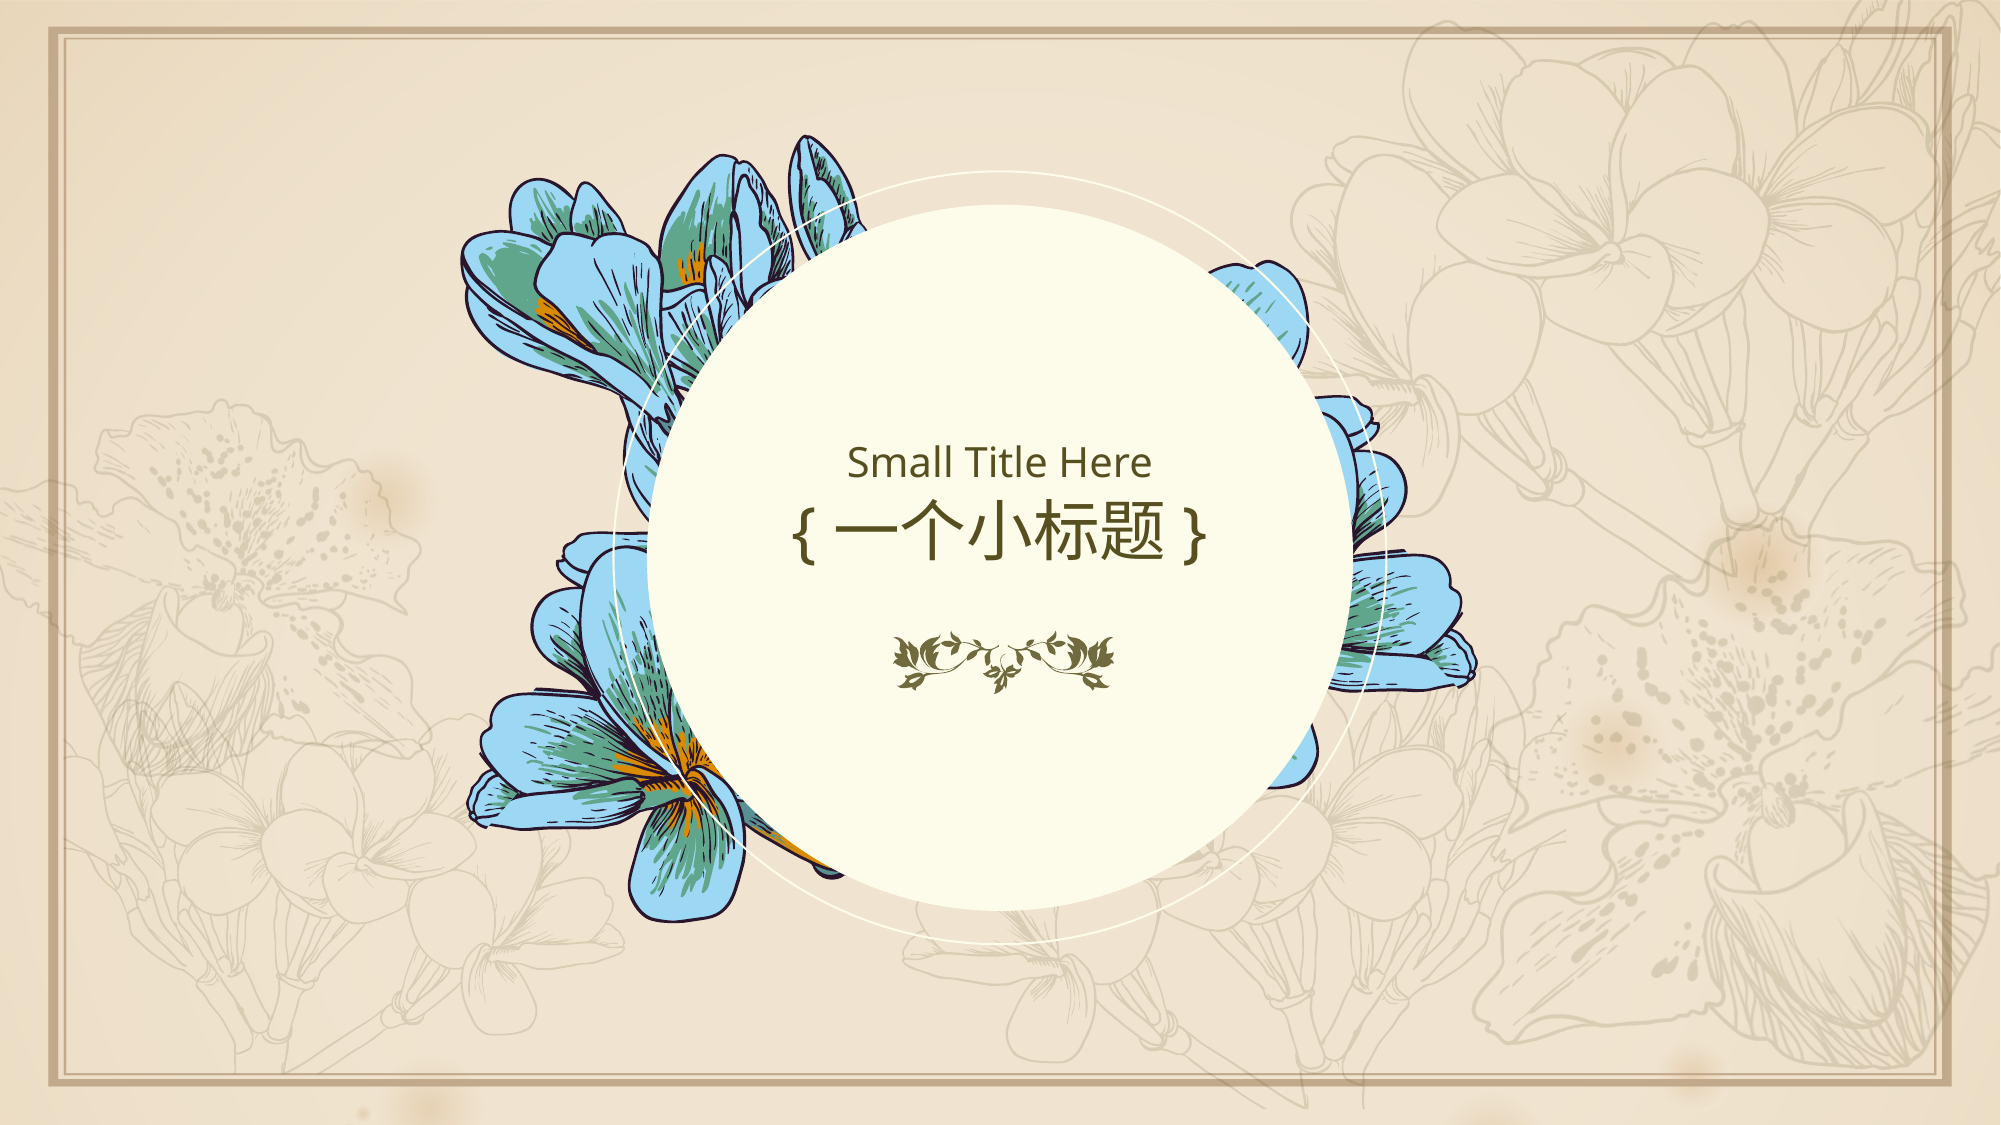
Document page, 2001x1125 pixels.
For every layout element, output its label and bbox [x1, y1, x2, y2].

text_box [892, 630, 1116, 695]
text_box [613, 171, 1387, 945]
picture [0, 0, 2001, 1125]
